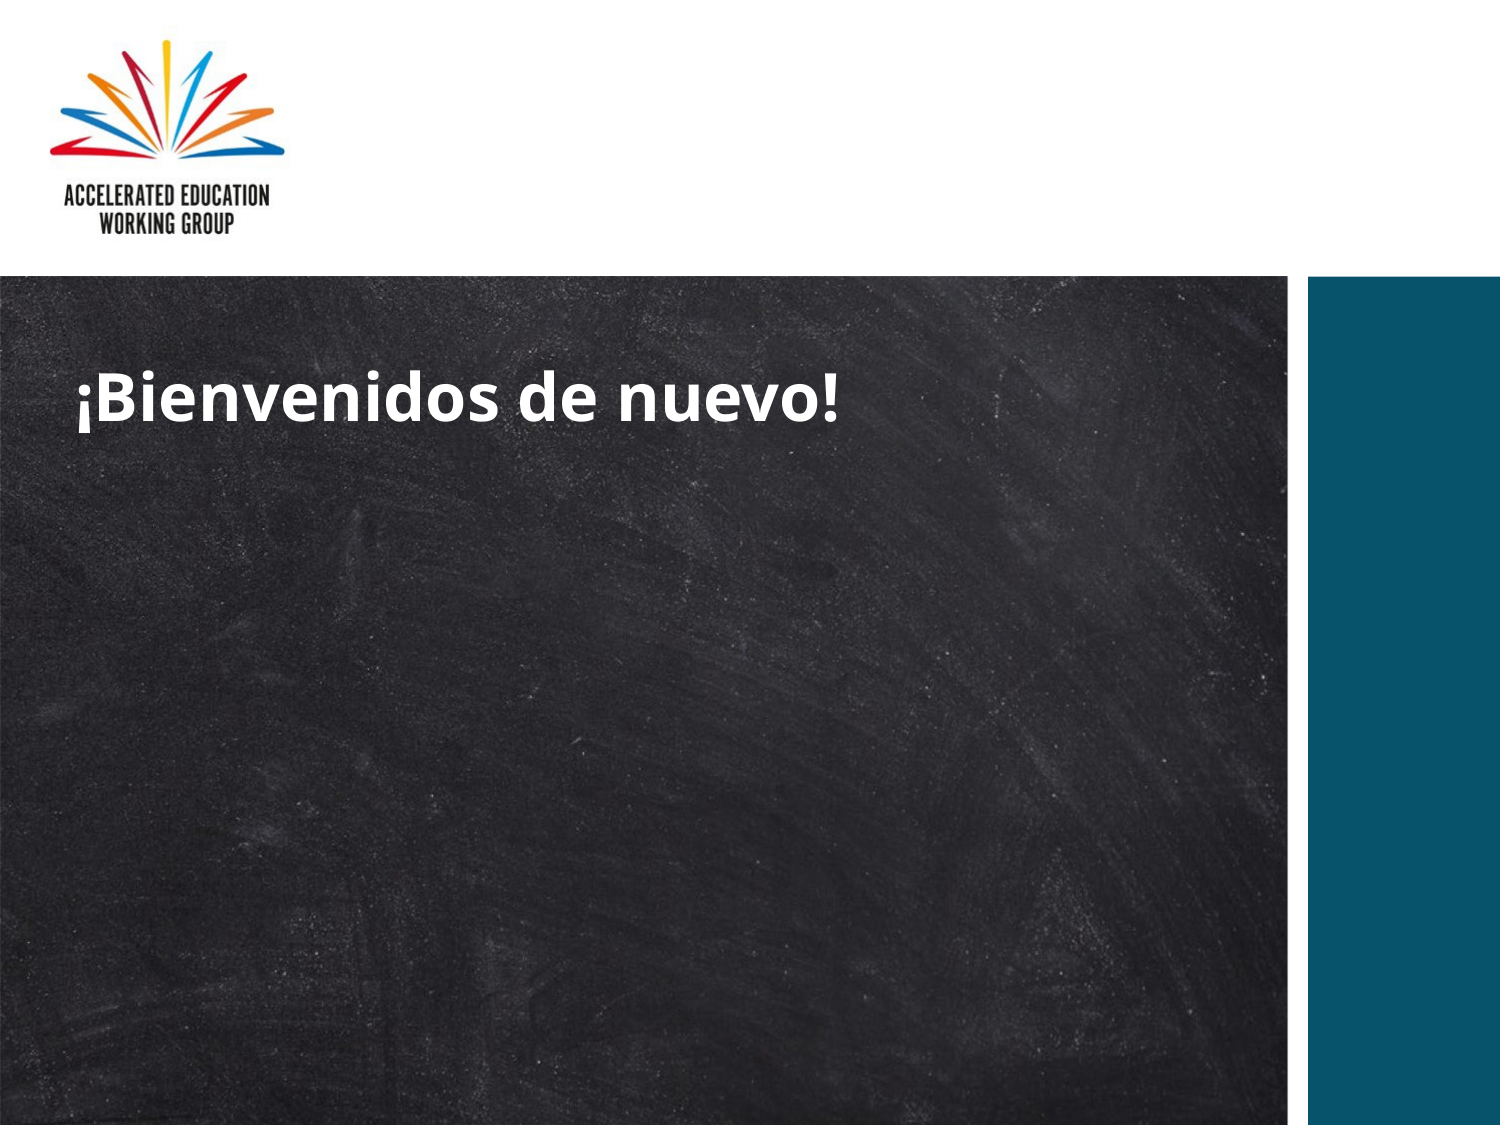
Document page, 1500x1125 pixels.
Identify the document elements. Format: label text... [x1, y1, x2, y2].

picture [0, 276, 1288, 1125]
title ¡Bienvenidos de nuevo! [72, 352, 850, 543]
text_box [1308, 276, 1500, 1125]
text_box [48, 25, 291, 242]
